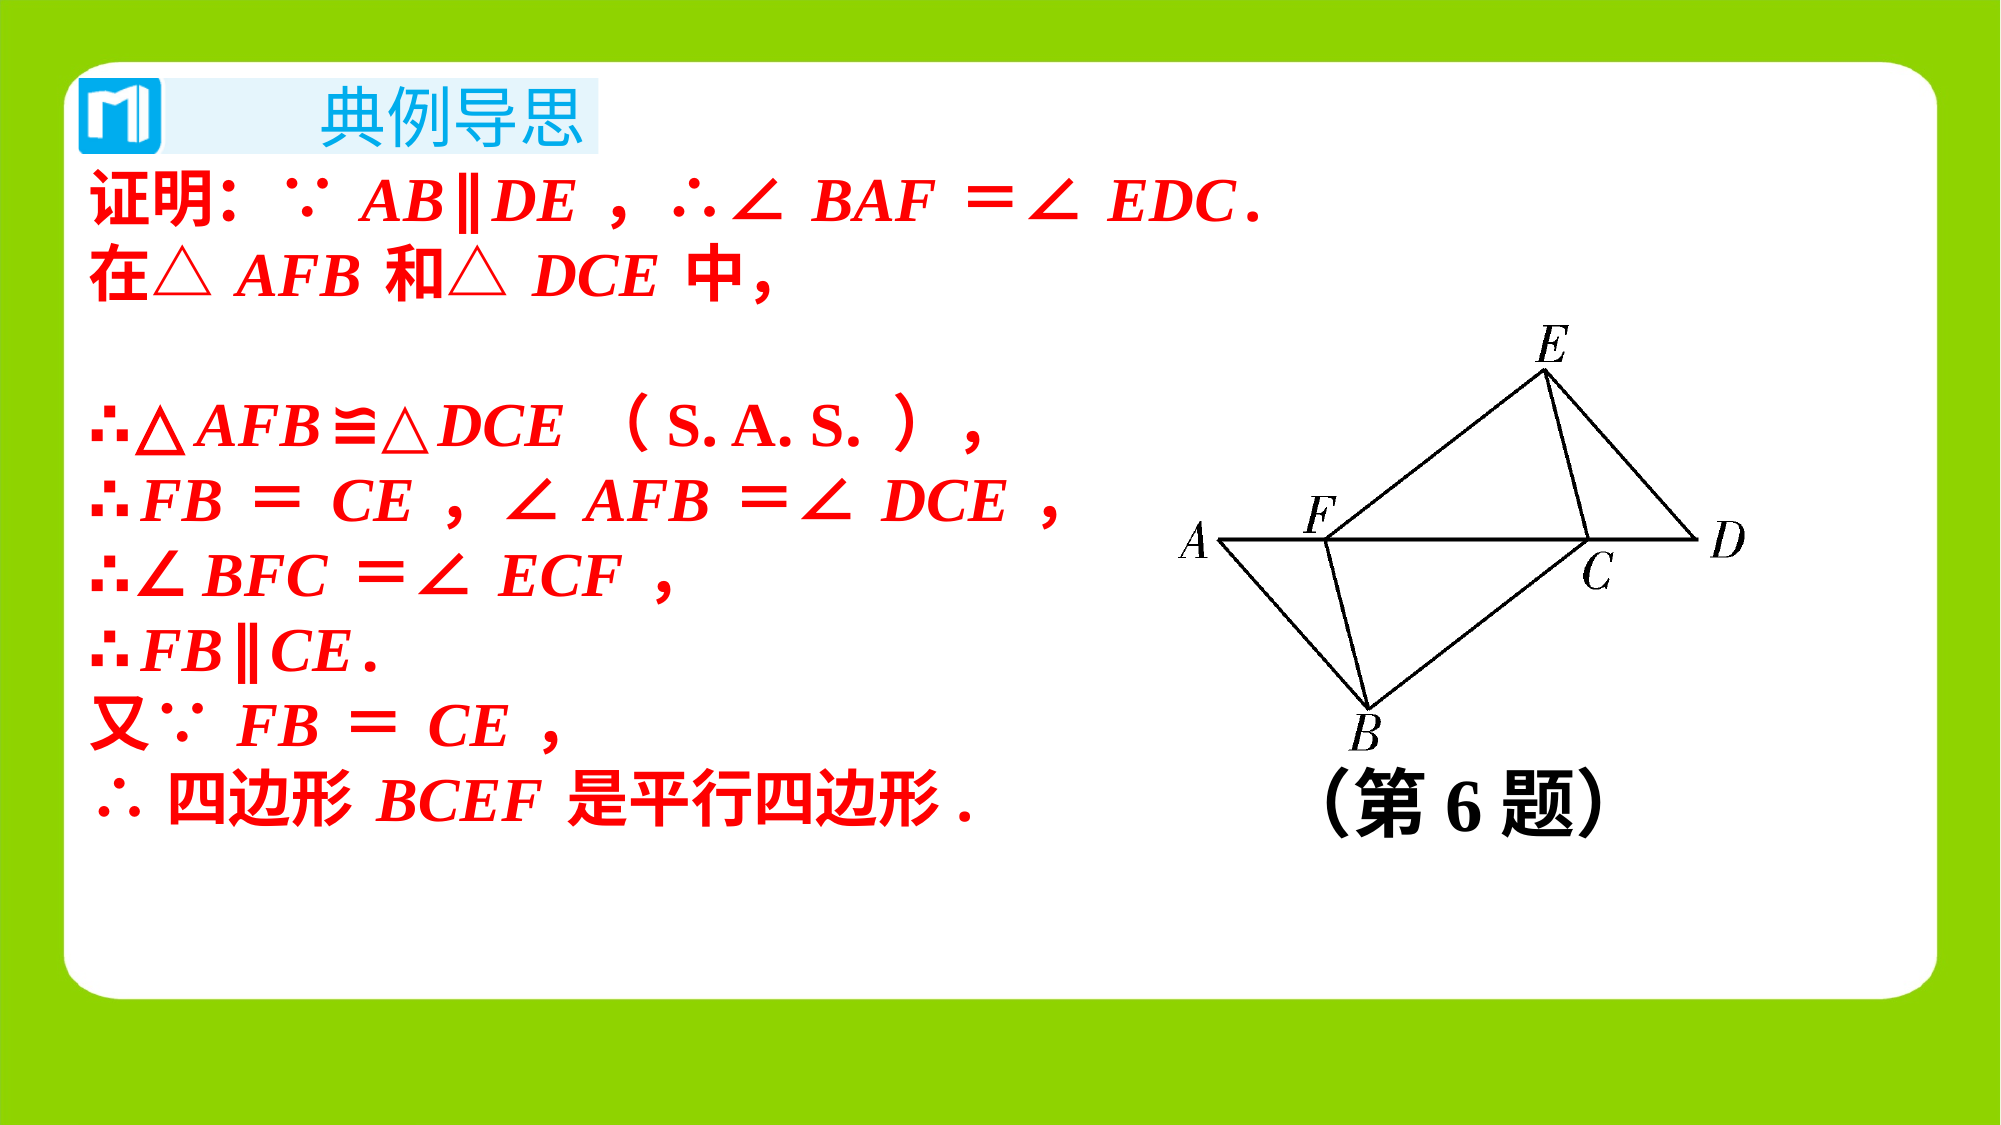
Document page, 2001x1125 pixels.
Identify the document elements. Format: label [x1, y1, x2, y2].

text_box [1177, 325, 1745, 848]
picture [0, 0, 2001, 1125]
